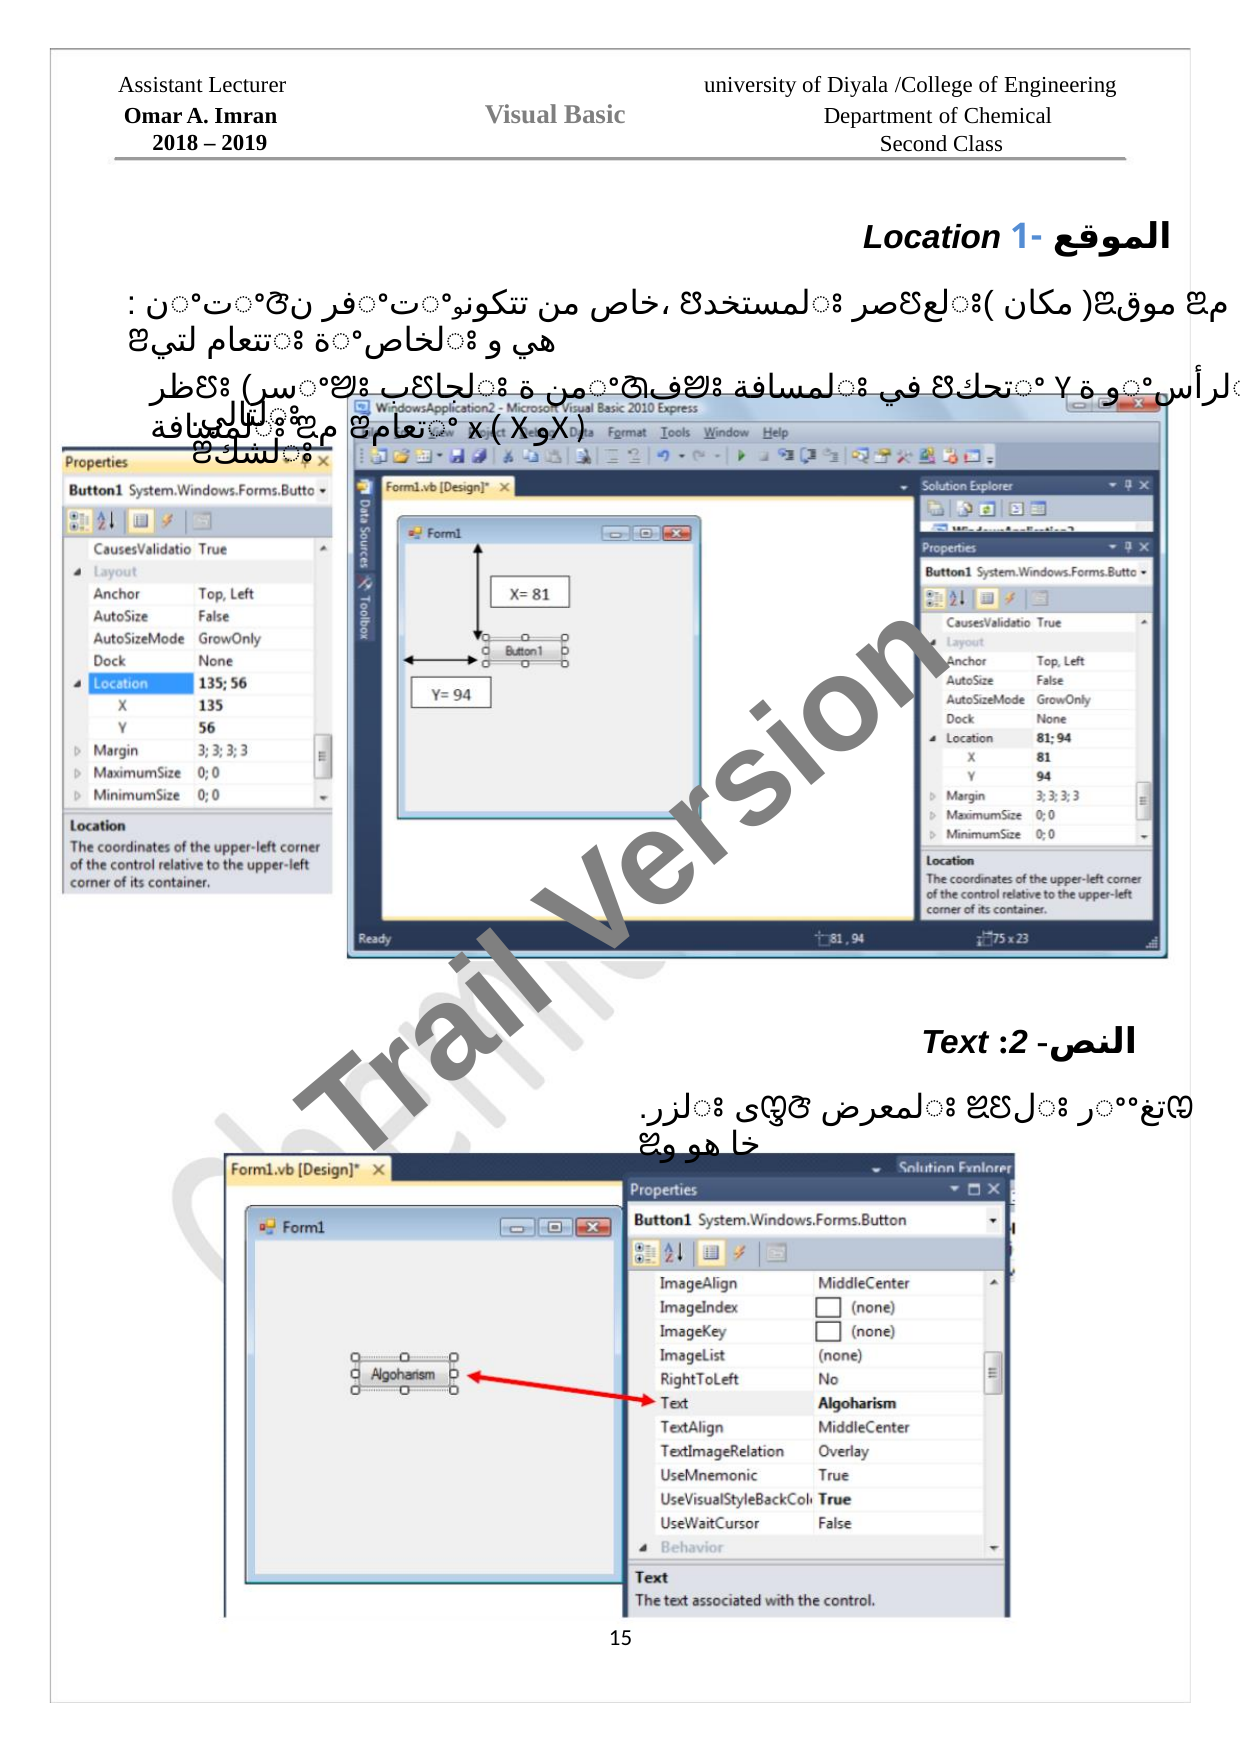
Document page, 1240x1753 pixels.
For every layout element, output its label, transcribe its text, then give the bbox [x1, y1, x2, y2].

text_box university of Diyala /College of Engineering [704, 72, 1175, 98]
text_box Location الموقع -1 [863, 216, 1174, 257]
text_box Department of Chemical Second Class [823, 103, 1085, 157]
text_box : نꢀتꢀꢆفر نꢀتꢀخاص من تتكونو، ꢅلمستخدꢁ صرꢄلعꢁ( مكان )ꢃموق ꢃم ꢂتتعام لتيꢁ ةꢀلخاصꢁ هي و ظرꢄꢁ (سرꢀꢈꢁ بꢄلجاꢁ من ةꢀꢇفꢈꢁ لمسافةꢁ في ꢅتحكꢀ Y و ةꢀلرأسꢁ لمسافةꢁ ꢃم ꢂتعامꢀ x ( X وX ) [126, 283, 1240, 446]
text_box 15 [608, 1622, 667, 1651]
text_box Assistant Lecturer [118, 72, 320, 98]
text_box 2018 – 2019 [152, 129, 302, 156]
text_box .لتاليꢁ ꢂلشكꢁ [190, 395, 377, 470]
text_box Omar A. Imran [123, 103, 313, 129]
text_box [60, 391, 1170, 1621]
text_box .لزرꢁ ىꢋꢆ لمعرضꢁ ꢉꢄلꢁ رꢀꢀتغꢊ ꢉخا هو و [638, 1088, 1195, 1163]
text_box Text :النص- 2 [921, 1021, 1165, 1061]
text_box Visual Basic [484, 99, 668, 130]
text_box [49, 48, 1191, 1703]
text_box Trail Version [246, 542, 993, 1209]
